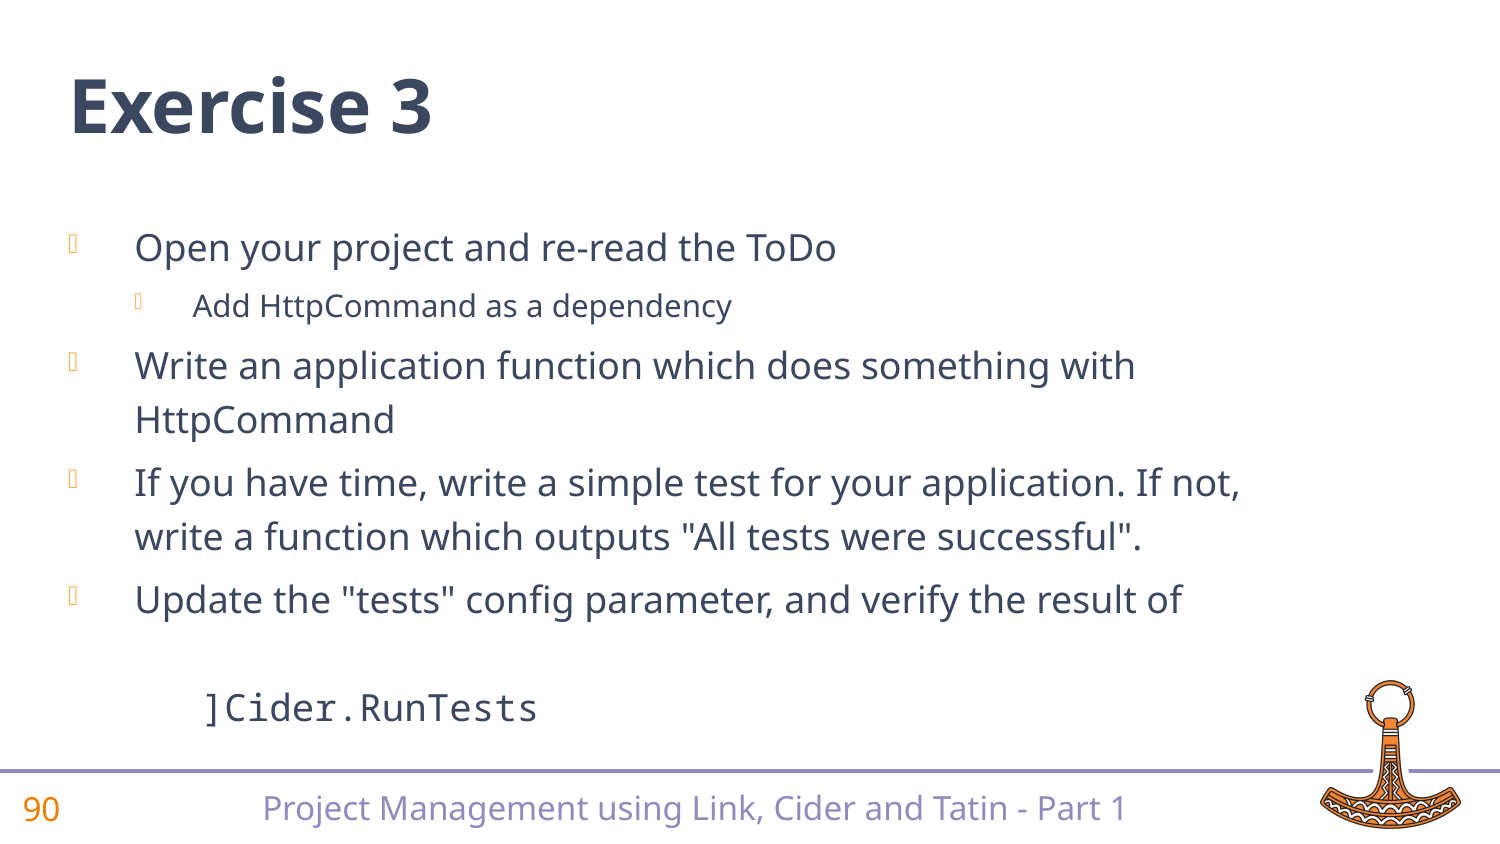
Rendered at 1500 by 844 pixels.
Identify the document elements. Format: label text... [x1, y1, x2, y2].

title Exercise 3 [53, 43, 1203, 157]
list Open your project and re-read the ToDo Add HttpCommand as a dependency Write an application function which does something with HttpCommand If you have time, write a simple test for your application. If not, write a function which outputs "All tests were successful". Update the "tests" config parameter, and verify the result of ]Cider.RunTests [53, 207, 1284, 740]
picture [1320, 680, 1461, 829]
